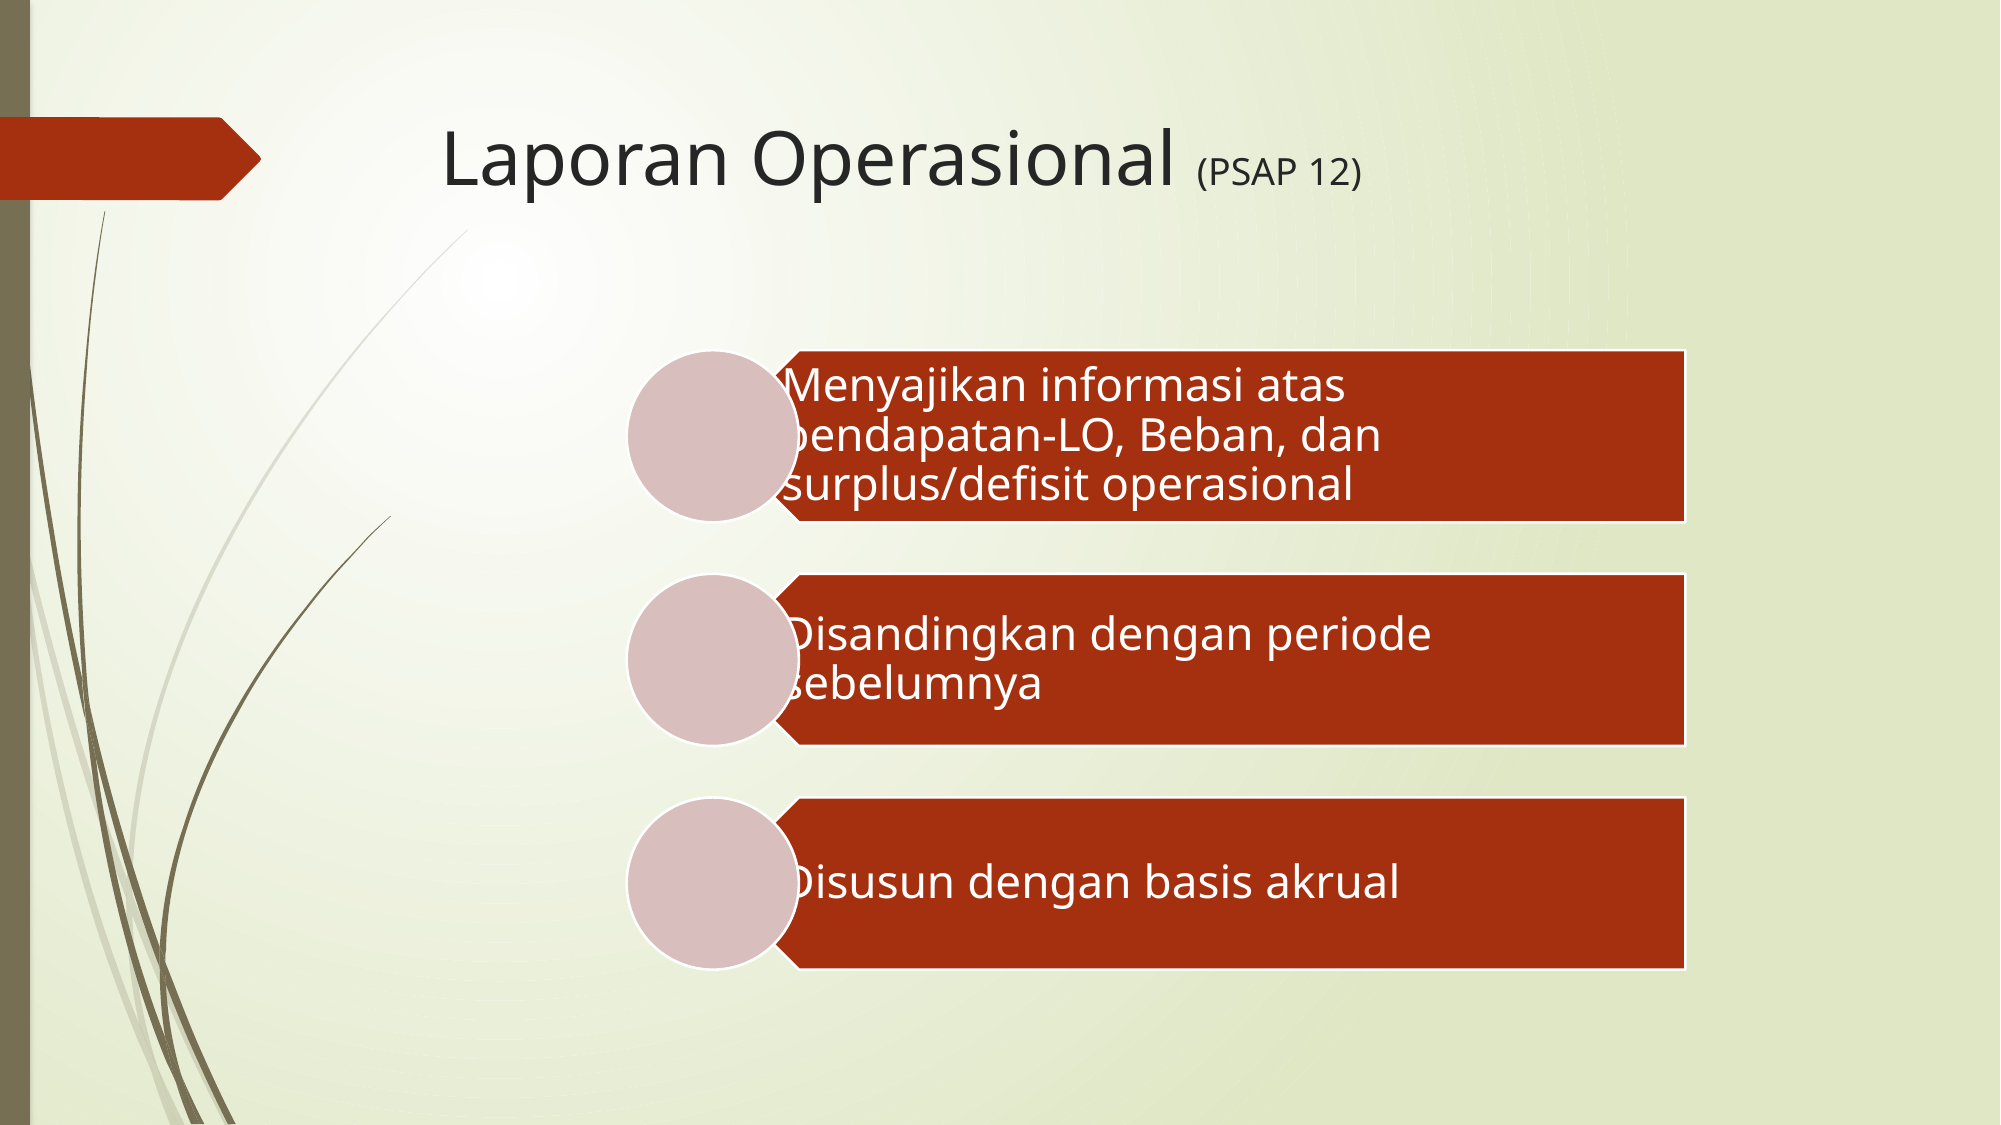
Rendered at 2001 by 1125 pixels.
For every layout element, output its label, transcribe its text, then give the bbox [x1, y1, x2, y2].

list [424, 349, 1888, 971]
title Laporan Operasional (PSAP 12) [425, 102, 1888, 313]
